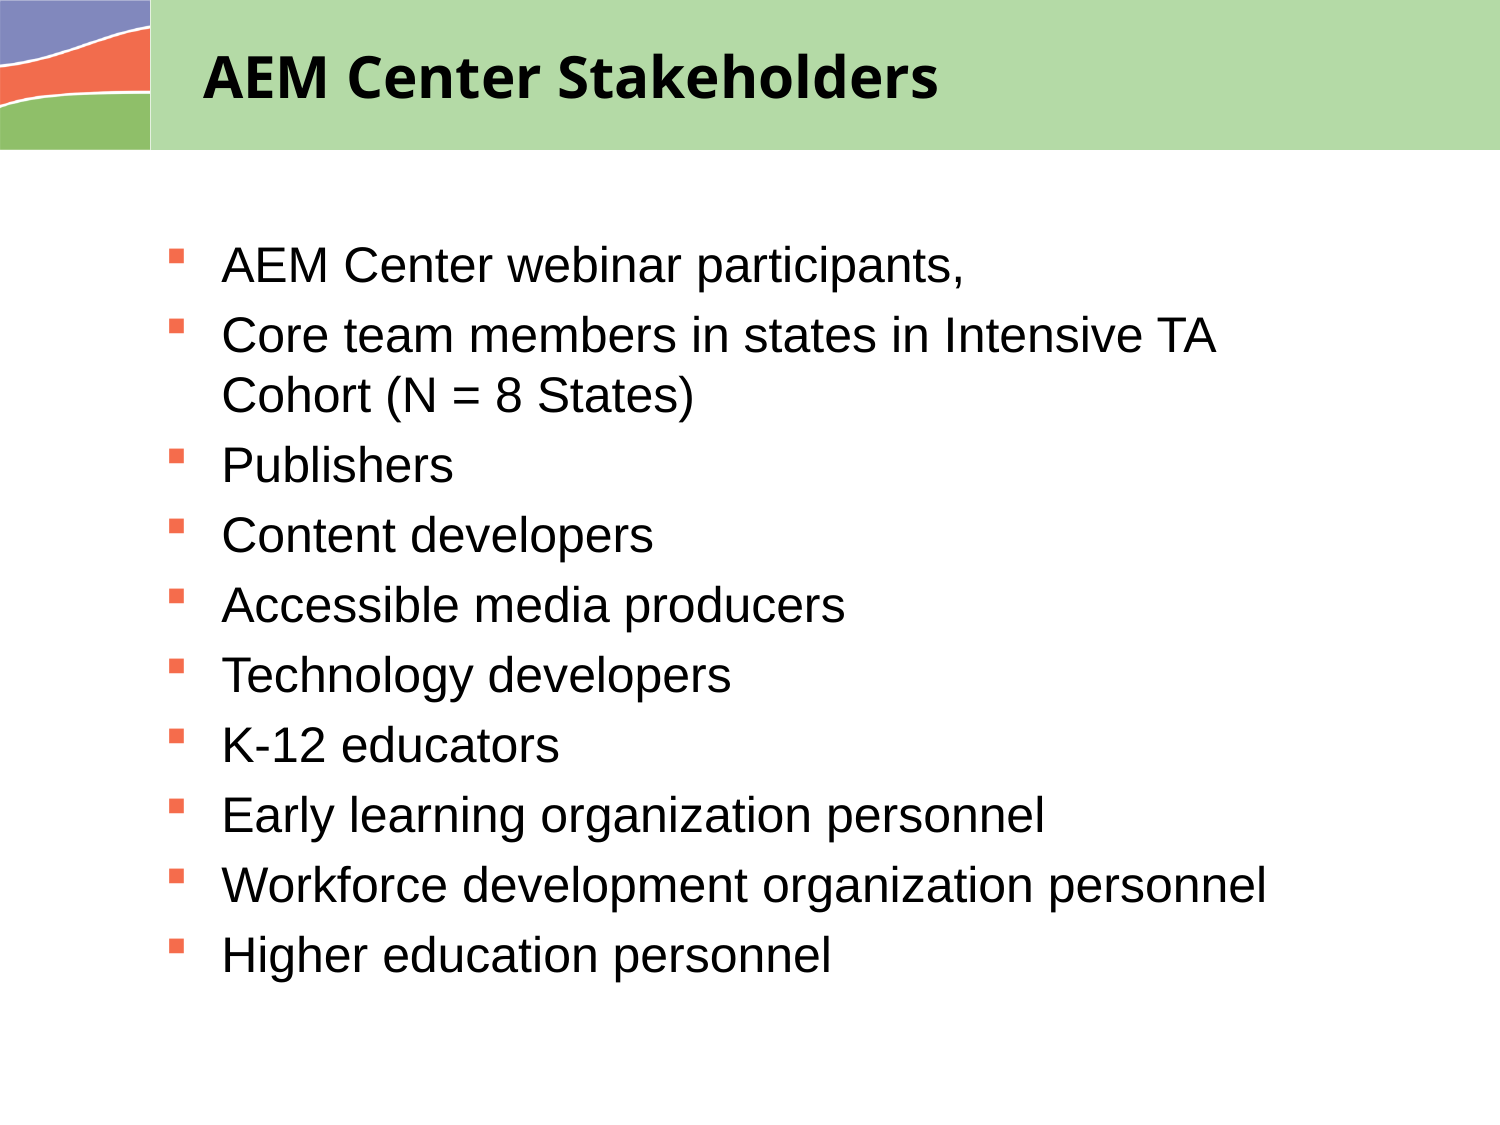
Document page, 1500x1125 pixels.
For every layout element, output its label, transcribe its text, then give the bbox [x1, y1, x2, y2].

picture [0, 0, 150, 150]
title AEM Center Stakeholders [150, 0, 1500, 151]
list AEM Center webinar participants, Core team members in states in Intensive TA Cohort (N = 8 States) Publishers Content developers Accessible media producers Technology developers K-12 educators Early learning organization personnel Workforce development organization personnel Higher education personnel [149, 224, 1388, 1026]
